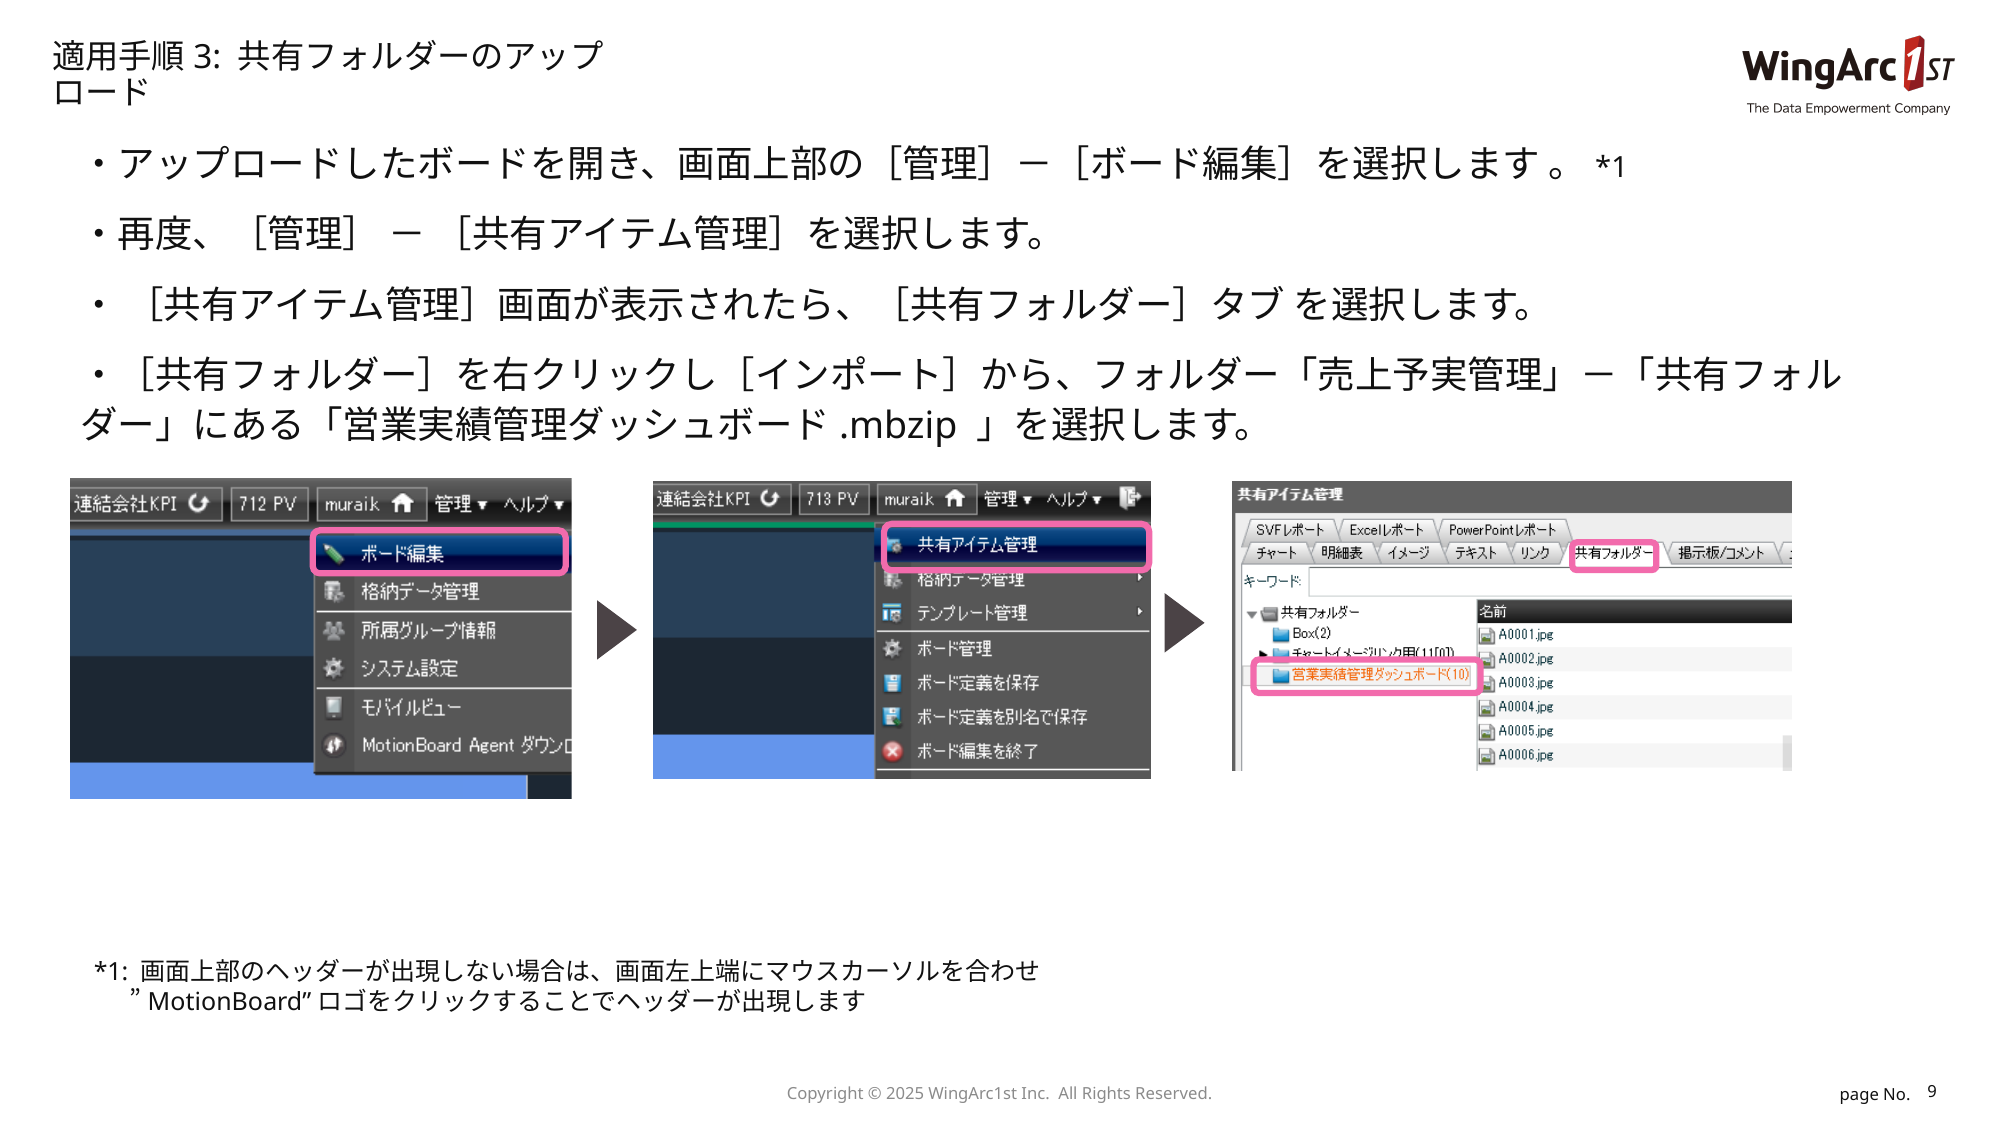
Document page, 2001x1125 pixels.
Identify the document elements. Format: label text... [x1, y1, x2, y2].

title 適用手順3: 共有フォルダーのアップロード [46, 56, 651, 95]
list ・アップロードしたボードを開き、画面上部の［管理］－［ボード編集］を選択します 。*1 ・再度、［管理］ － ［共有アイテム管理］を選択します。 ・ ［共有アイテム管理］画面が表示されたら、［共有フォルダー］タブ を選択します。 ・［共有フォルダー］を右クリックし［インポート］から、フォルダー「売上予実管理」－「共有フォルダー」にある「営業実績管理ダッシュボード.mbzip 」を選択します。 [65, 128, 1935, 425]
picture [1726, 19, 1971, 129]
slide_number 9 [1927, 1068, 1980, 1116]
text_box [27, 474, 1657, 798]
picture [1657, 481, 1792, 771]
footer Copyright © 2025 WingArc1st Inc. All Rights Reserved. [746, 1073, 1254, 1112]
text_box *1: 画面上部のヘッダーが出現しない場合は、画面左上端にマウスカーソルを合わせ ”MotionBoard”ロゴをクリックすることでヘッダーが出現します [78, 948, 1223, 1023]
